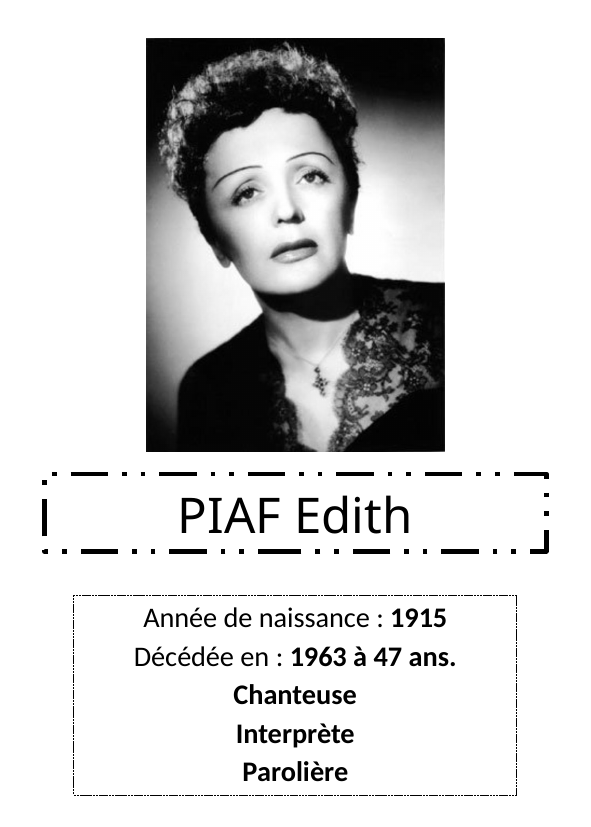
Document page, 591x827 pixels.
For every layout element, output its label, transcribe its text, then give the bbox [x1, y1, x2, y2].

picture [146, 38, 445, 452]
title PIAF Edith [44, 473, 547, 552]
subtitle Année de naissance : 1915 Décédée en : 1963 à 47 ans. Chanteuse Interprète Parolière [73, 595, 517, 796]
